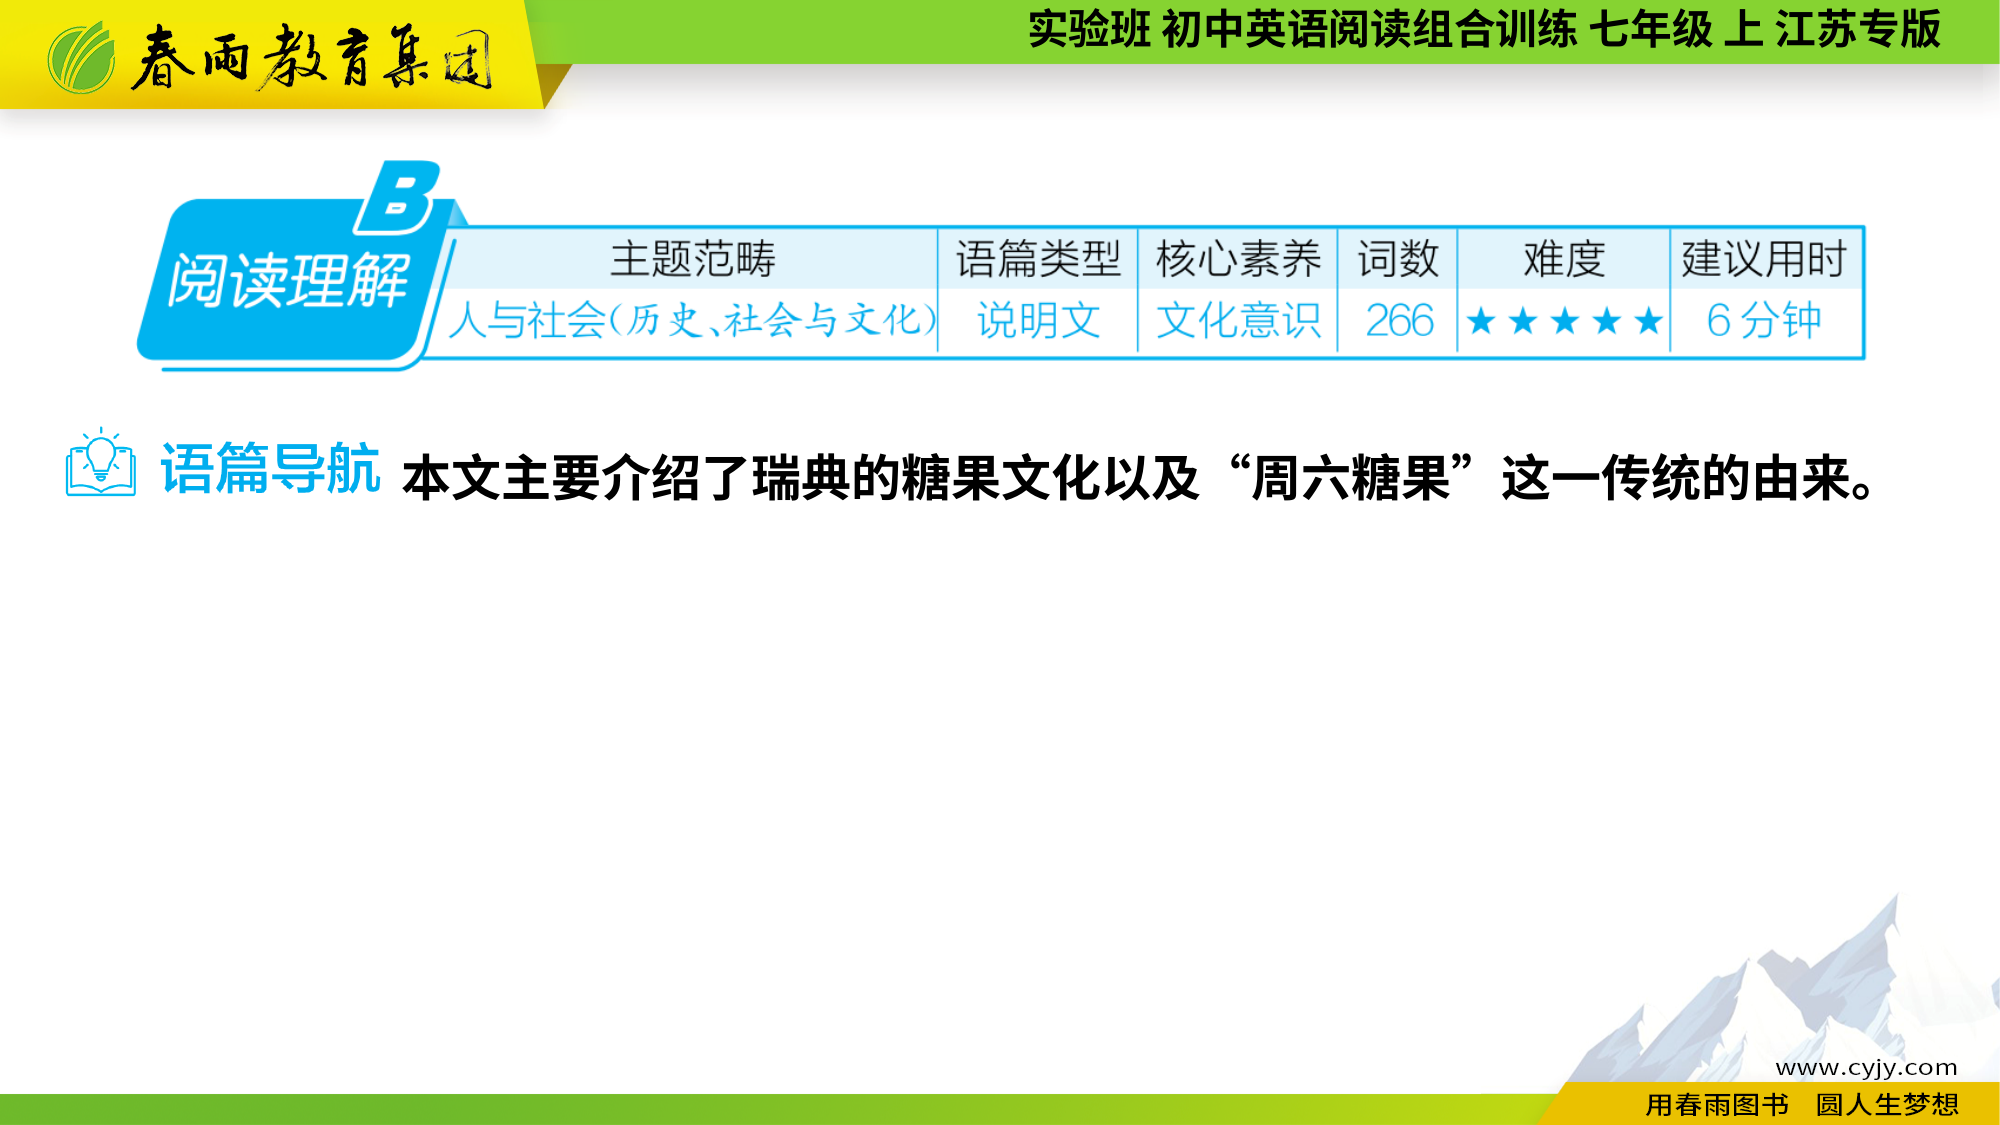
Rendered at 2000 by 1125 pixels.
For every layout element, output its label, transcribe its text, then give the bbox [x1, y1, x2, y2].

list 本文主要介绍了瑞典的糖果文化以及“周六糖果”这一传统的由来。 [59, 409, 1944, 504]
picture [0, 0, 2000, 1125]
